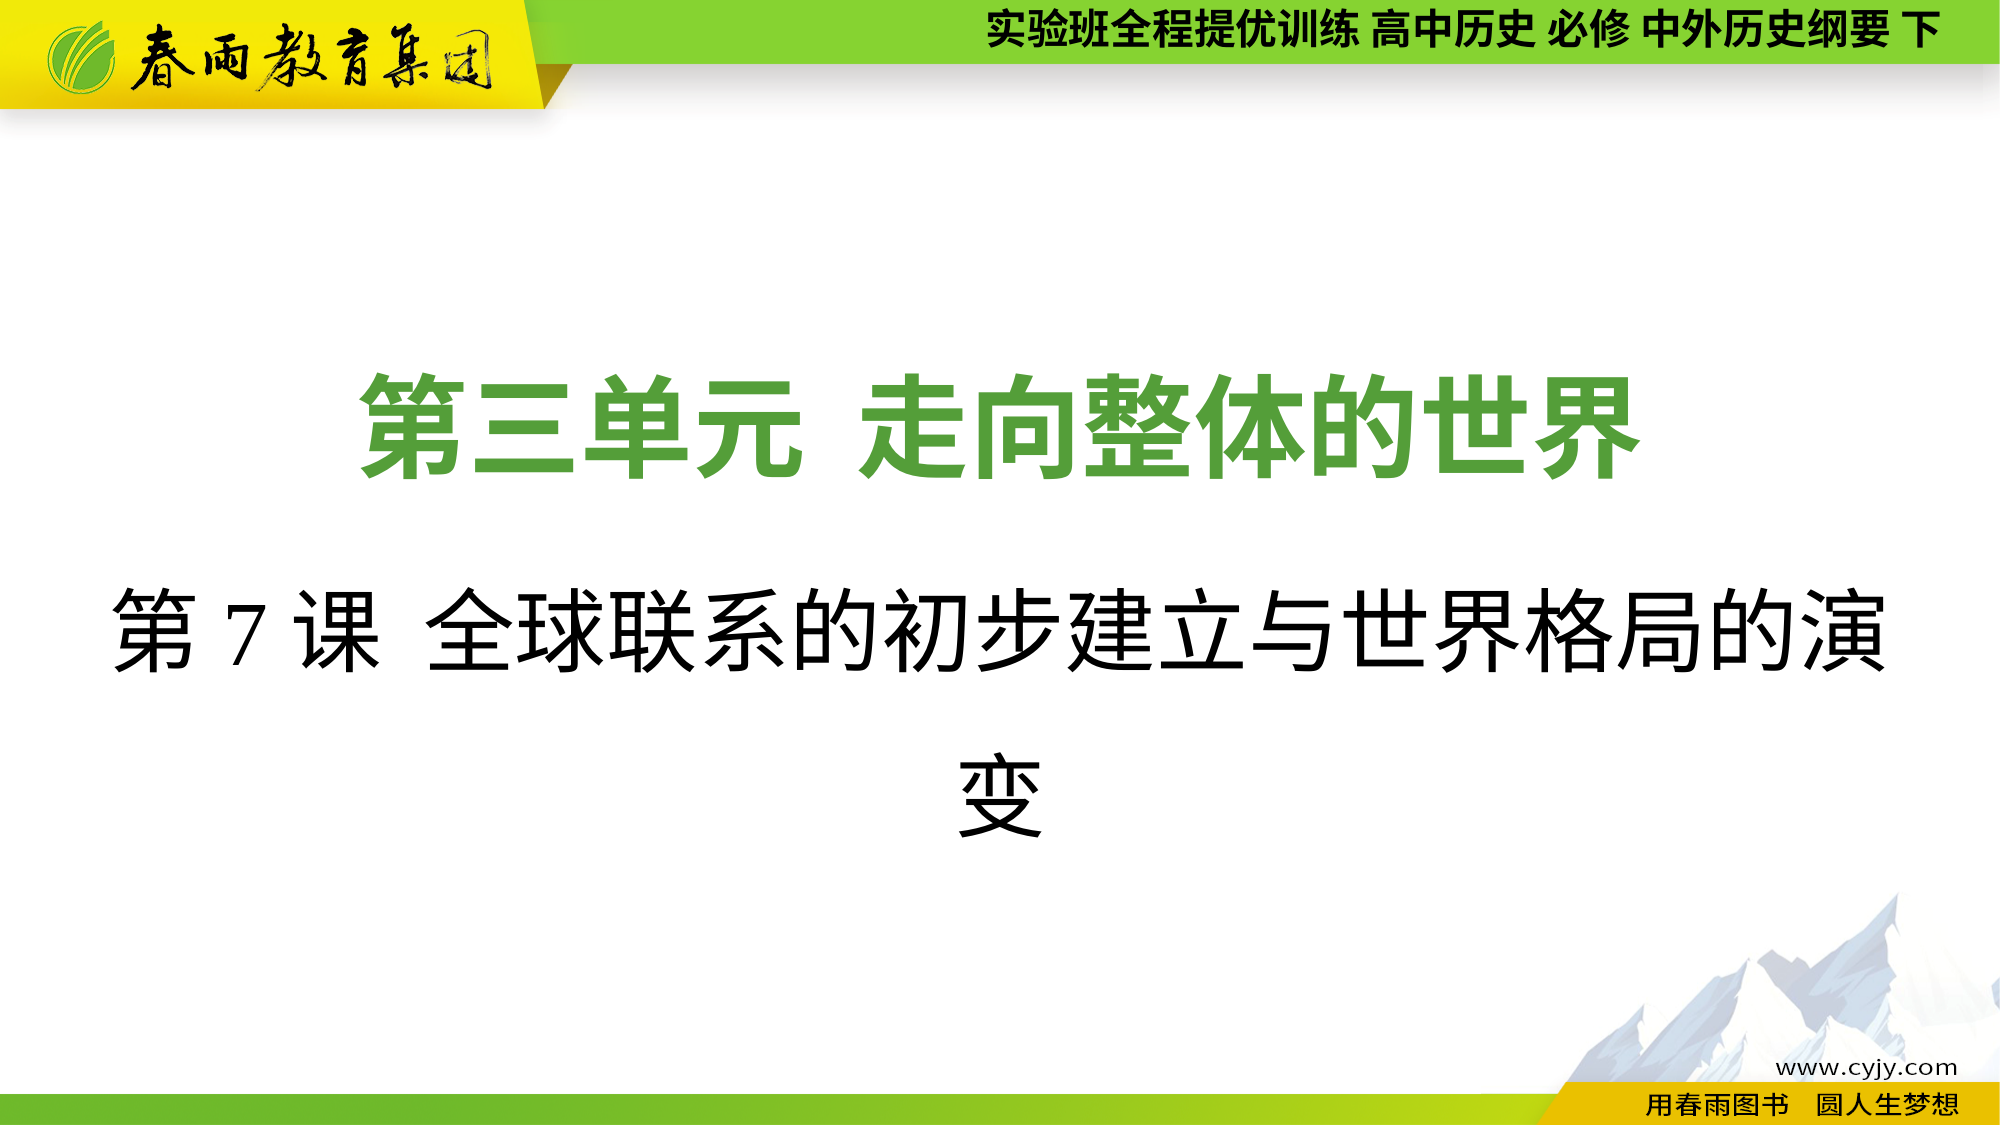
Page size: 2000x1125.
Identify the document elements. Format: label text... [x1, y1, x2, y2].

text_box 第7课 全球联系的初步建立与世界格局的演变 [54, 511, 1946, 856]
text_box 第三单元 走向整体的世界 [54, 282, 1946, 500]
picture [0, 0, 2000, 1125]
